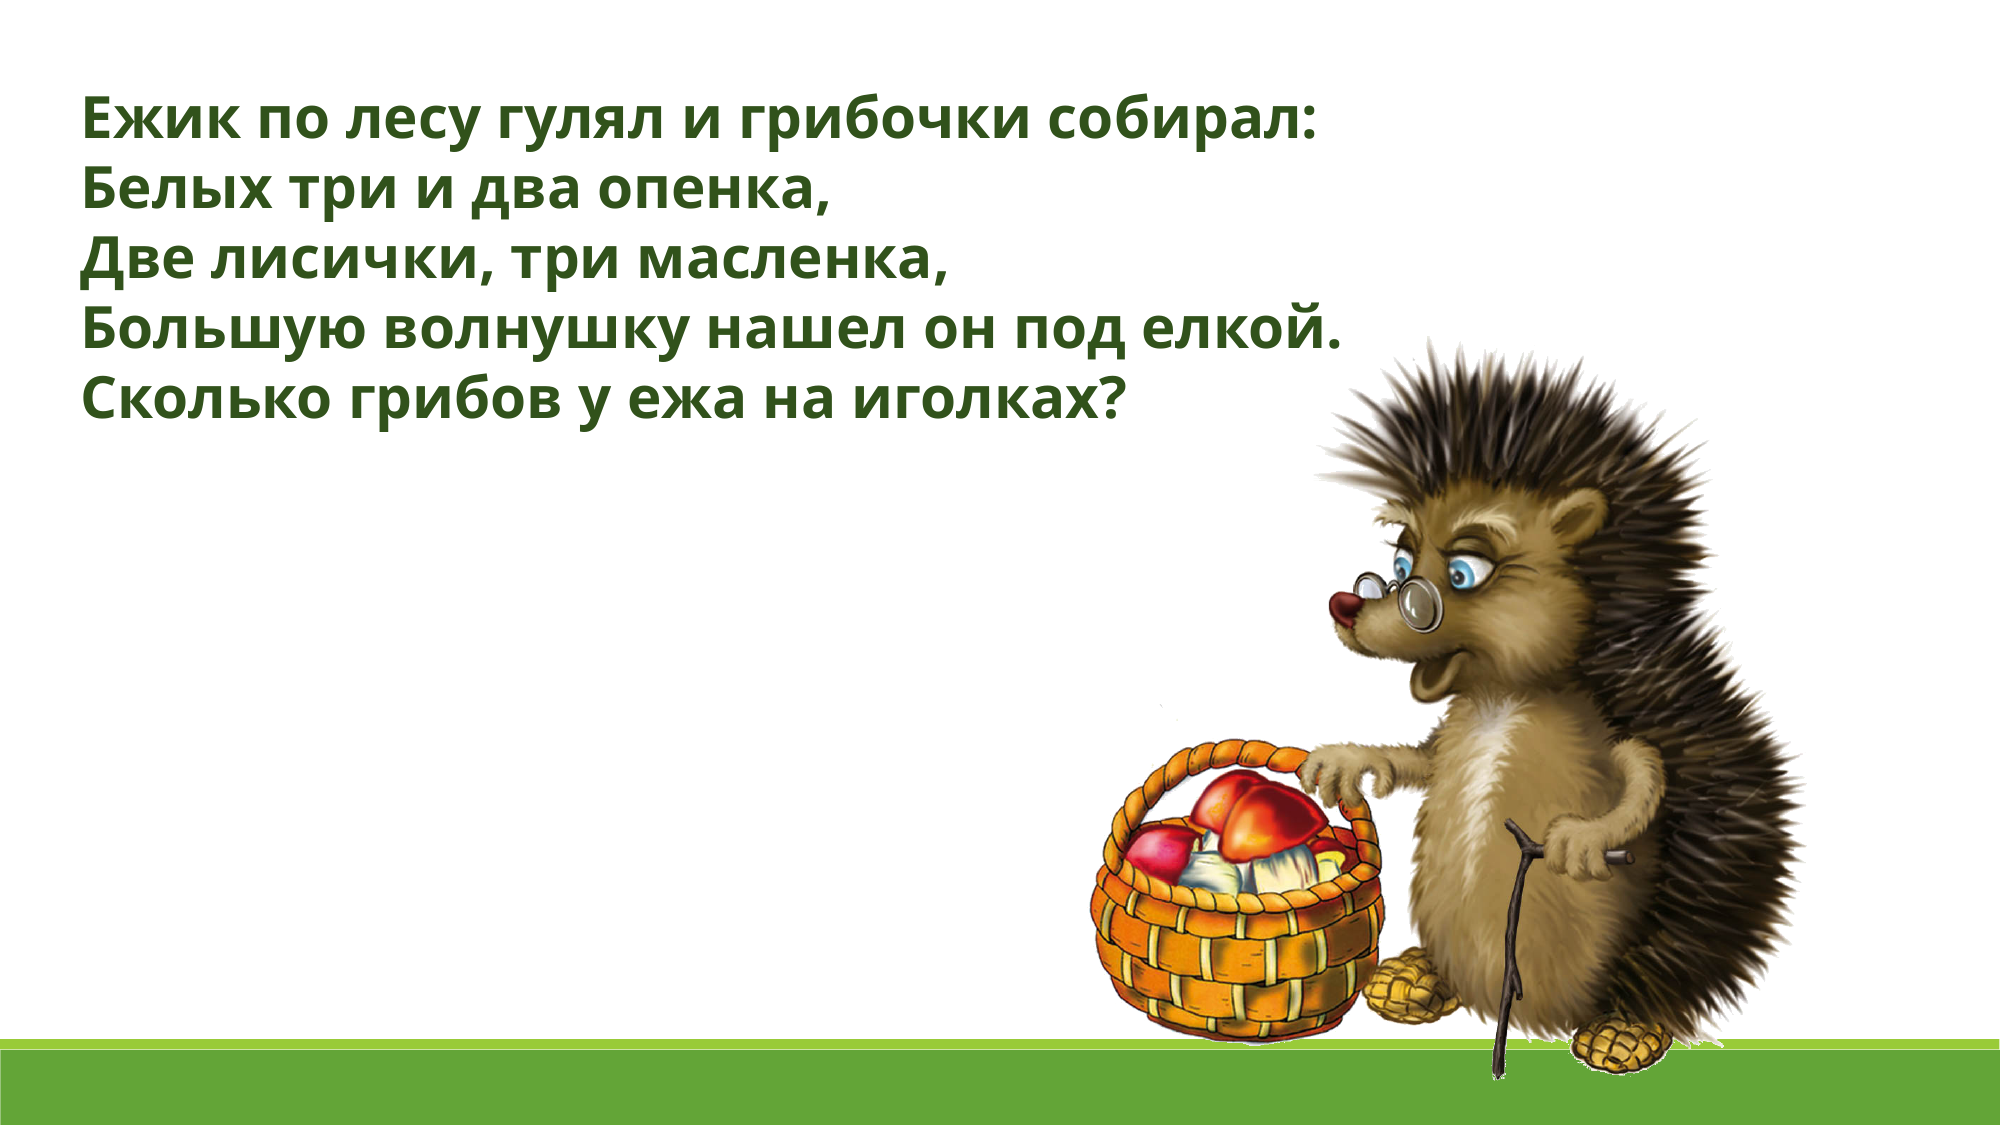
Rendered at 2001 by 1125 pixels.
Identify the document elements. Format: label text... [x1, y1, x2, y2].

text_box Ежик по лесу гулял и грибочки собирал: Белых три и два опенка, Две лисички, три масленка, Большую волнушку нашел он под елкой. Сколько грибов у ежа на иголках? [65, 72, 1419, 438]
picture [1087, 335, 1822, 1103]
